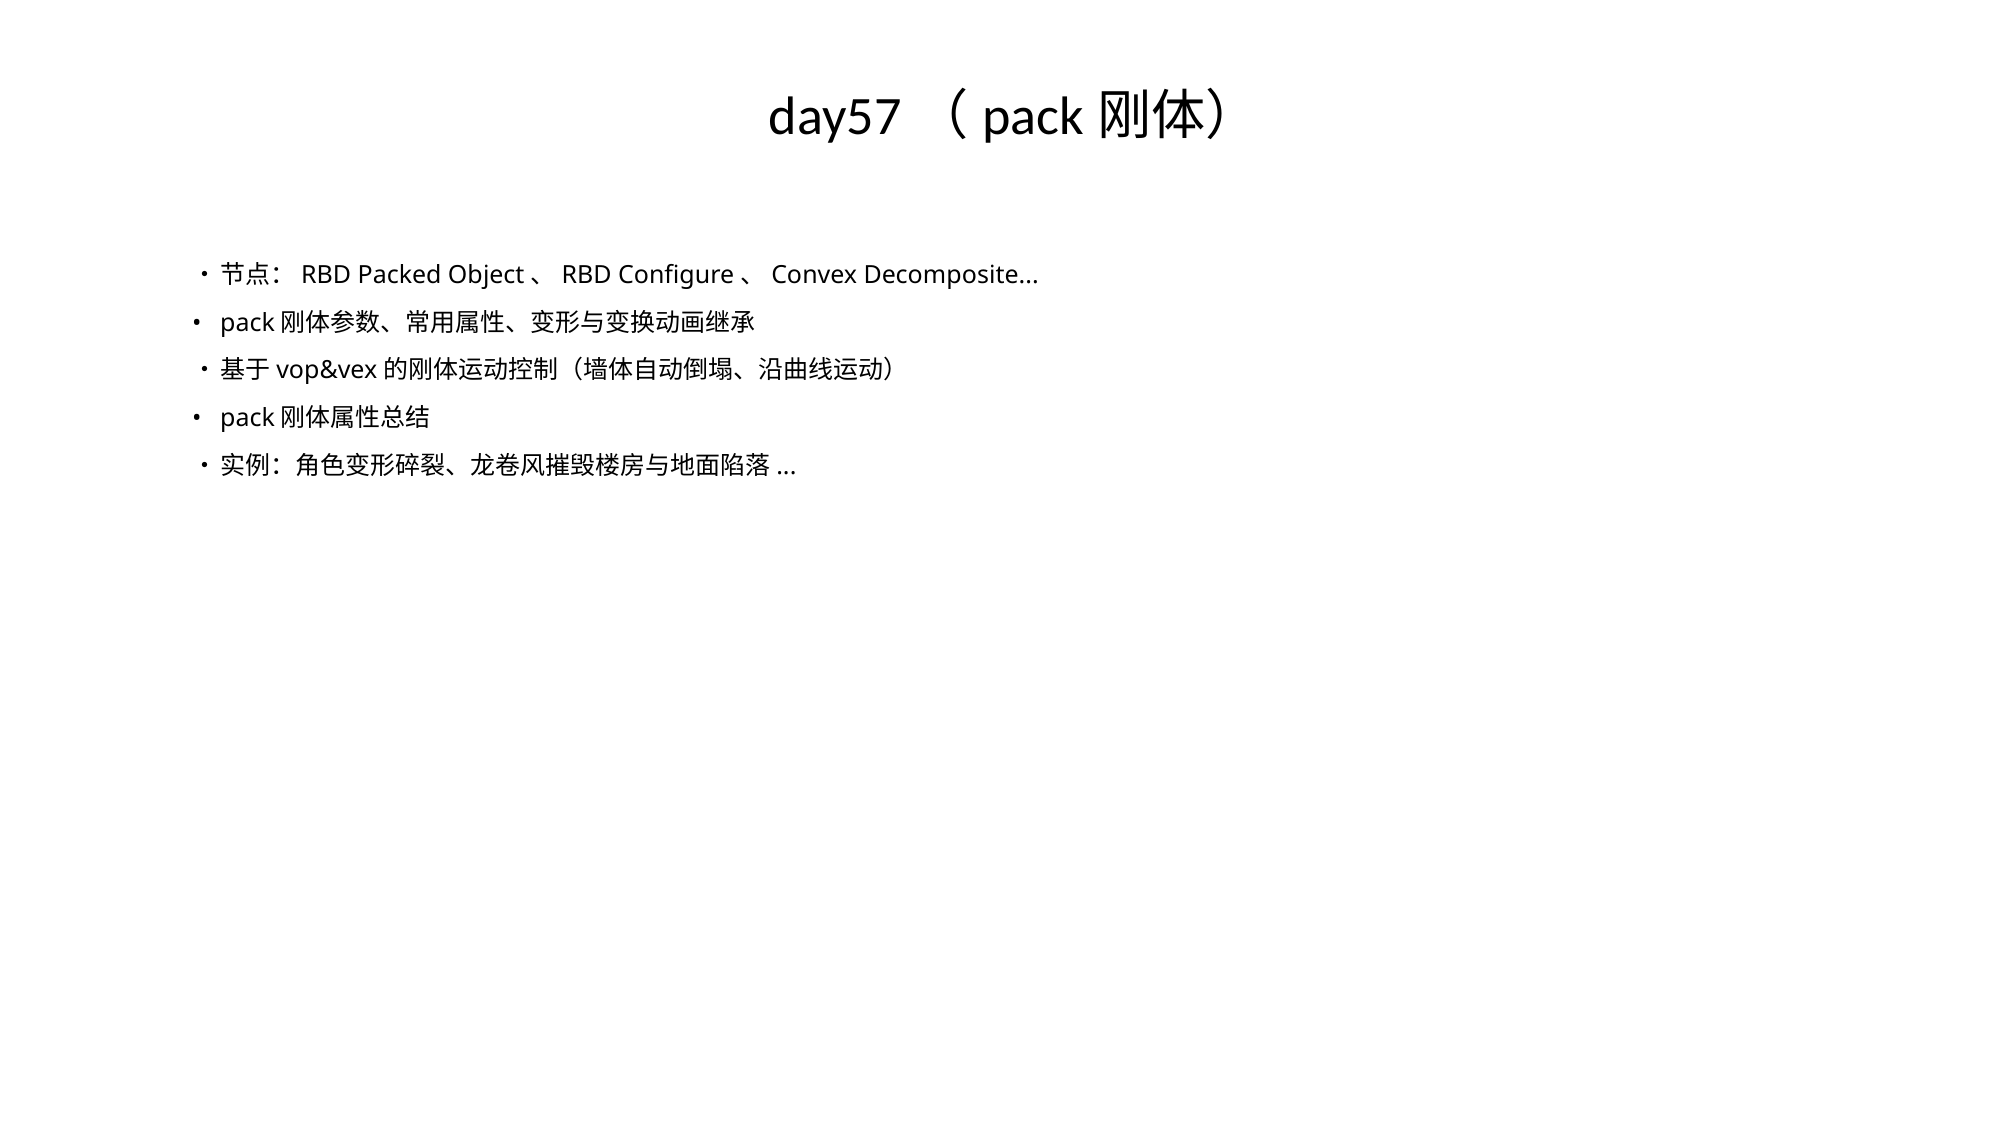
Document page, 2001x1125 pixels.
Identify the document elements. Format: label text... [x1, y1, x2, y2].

subtitle • 节点：RBD Packed Object、RBD Configure、Convex Decomposite... • pack刚体参数、常用属性、变形与变换动画继承 • 基于vop&vex的刚体运动控制（墙体自动倒塌、沿曲线运动） • pack刚体属性总结 • 实例：角色变形碎裂、龙卷风摧毁楼房与地面陷落... [176, 203, 1815, 903]
title day57（pack刚体） [543, 41, 1486, 154]
